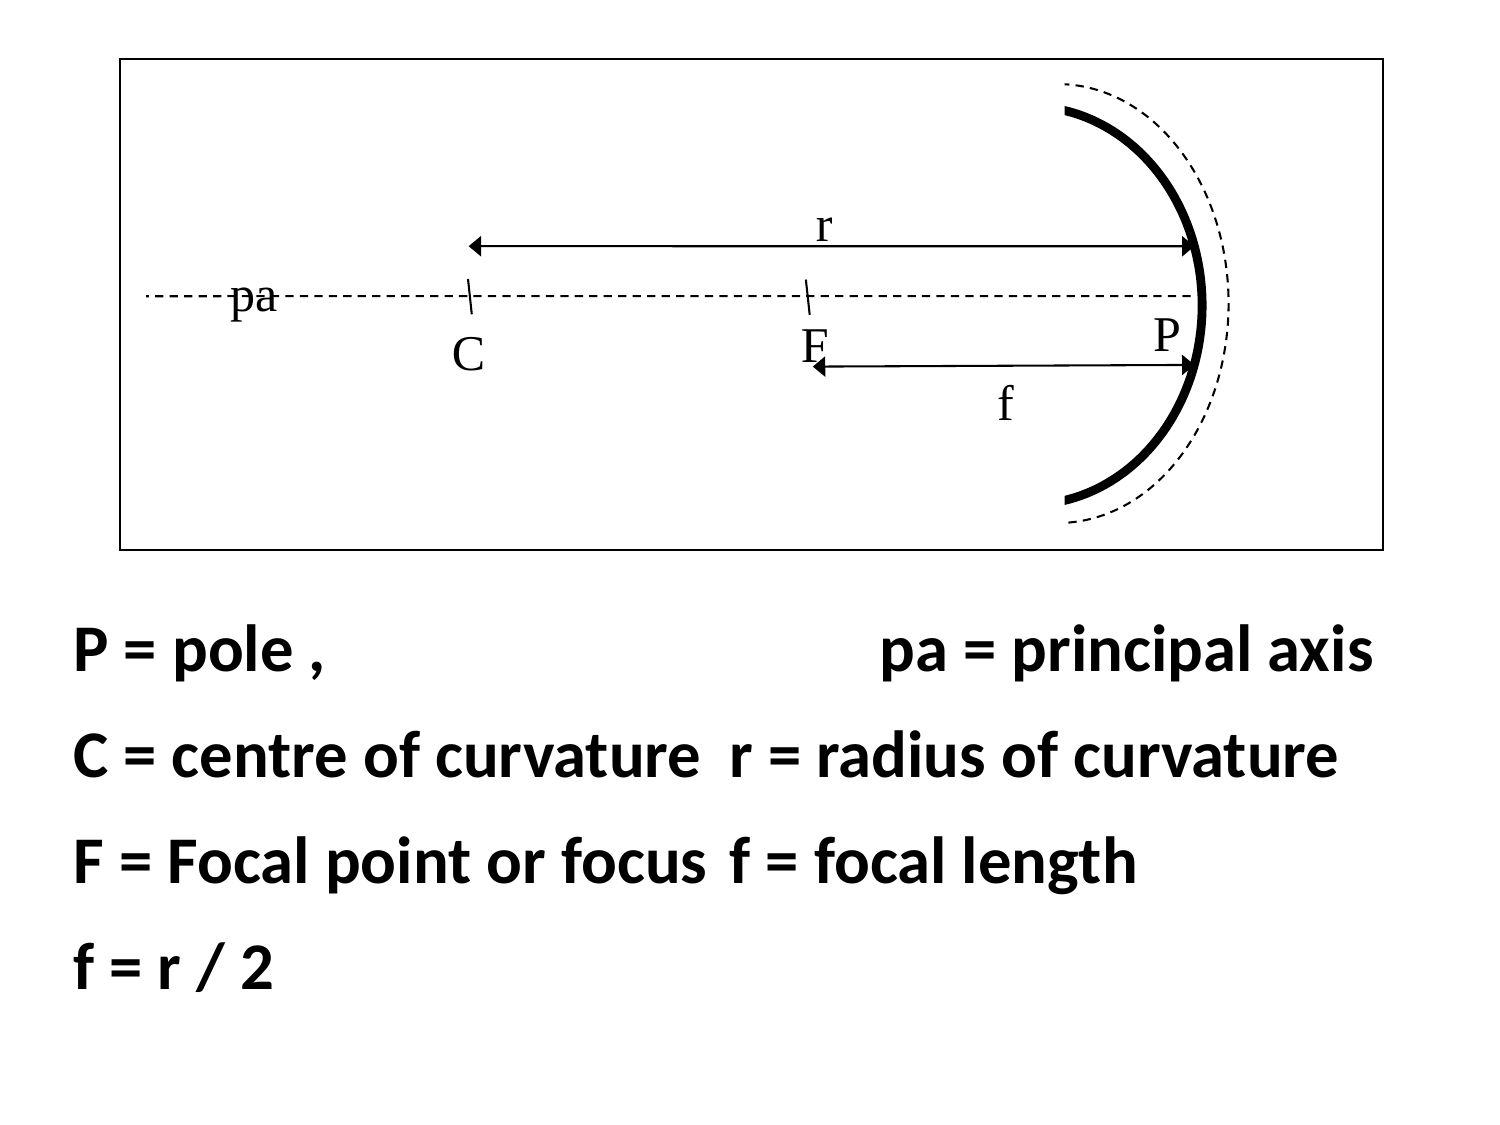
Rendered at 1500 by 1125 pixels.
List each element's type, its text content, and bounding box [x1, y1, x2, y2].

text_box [119, 58, 1384, 551]
list P = pole , pa = principal axis C = centre of curvature r = radius of curvature F = Focal point or focus f = focal length f = r / 2 [58, 597, 1477, 1055]
